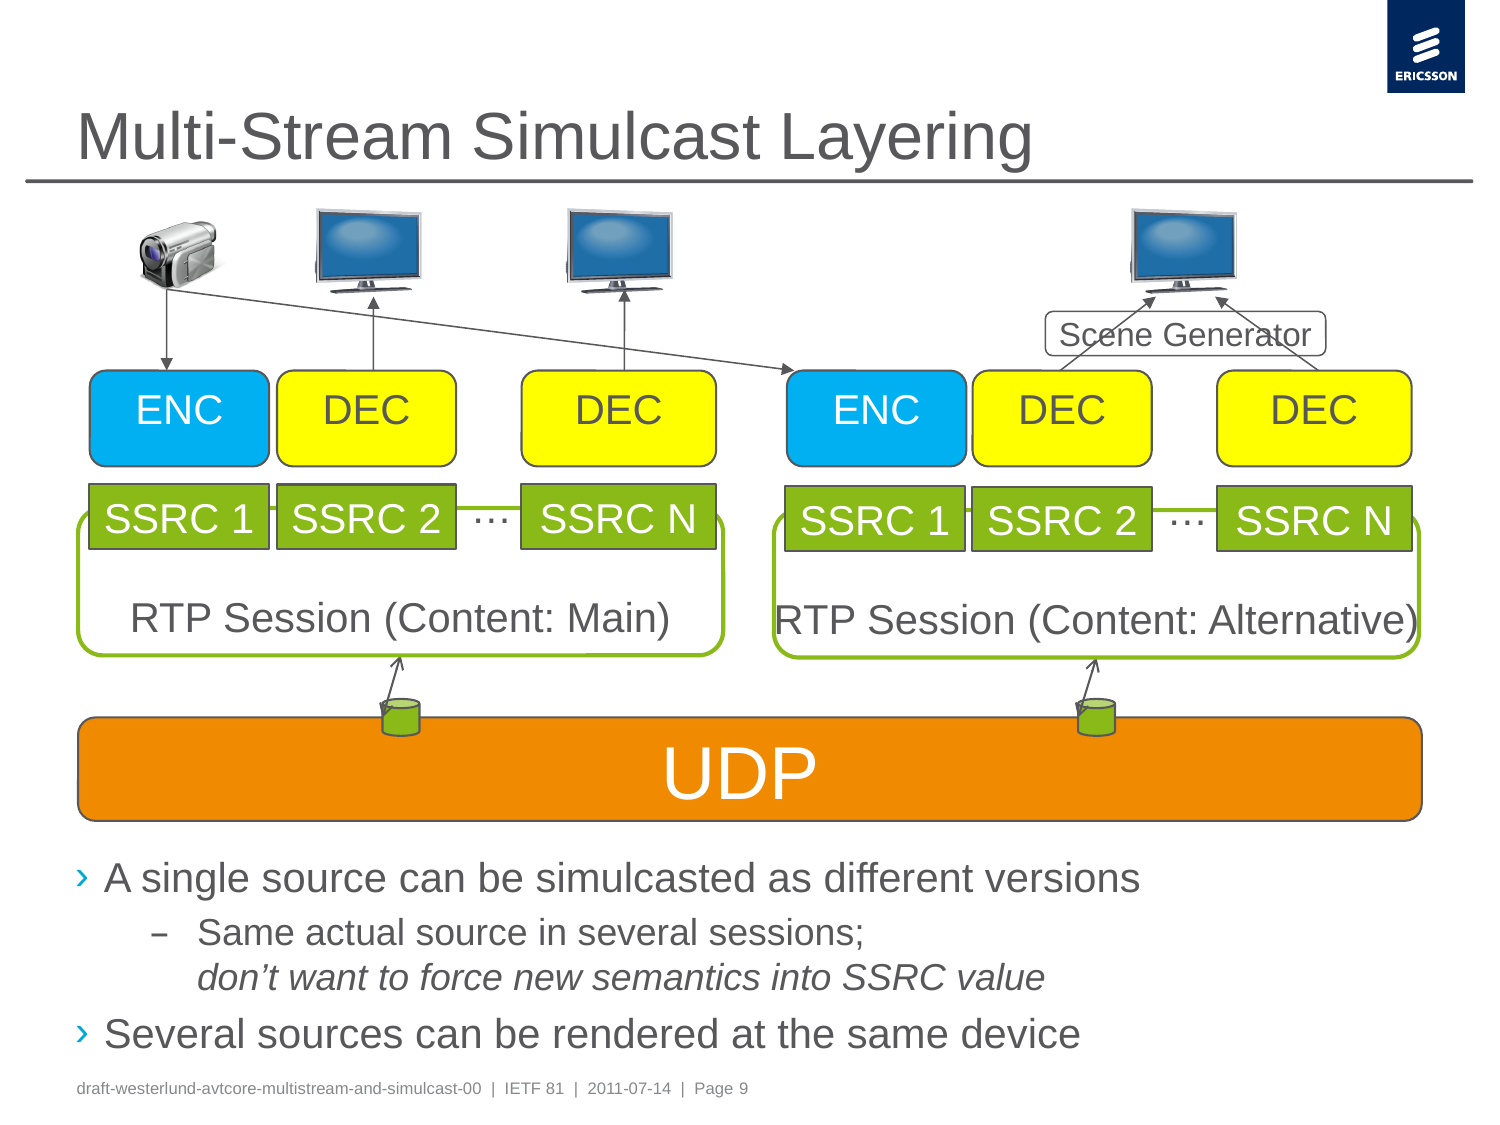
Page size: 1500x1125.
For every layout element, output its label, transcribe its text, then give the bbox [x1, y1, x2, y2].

list A single source can be simulcasted as different versions Same actual source in several sessions; don’t want to force new semantics into SSRC value Several sources can be rendered at the same device [63, 850, 1415, 1065]
text_box DEC [276, 370, 457, 467]
text_box ENC [89, 370, 270, 467]
picture [1129, 207, 1238, 295]
text_box Scene Generator [1045, 311, 1326, 356]
text_box [1218, 303, 1236, 311]
title Multi-Stream Simulcast Layering [64, 92, 1349, 173]
text_box UDP [78, 717, 1422, 821]
text_box [367, 303, 380, 371]
text_box ENC [786, 370, 967, 467]
picture [565, 207, 674, 295]
text_box [1137, 303, 1153, 311]
text_box [160, 312, 173, 371]
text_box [773, 475, 1420, 658]
text_box DEC [521, 370, 717, 467]
text_box [625, 348, 795, 376]
text_box [382, 699, 420, 736]
picture [129, 207, 226, 305]
text_box DEC [972, 370, 1152, 467]
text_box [77, 473, 724, 656]
text_box DEC [1217, 370, 1412, 467]
text_box [1078, 699, 1116, 736]
picture [314, 207, 423, 295]
